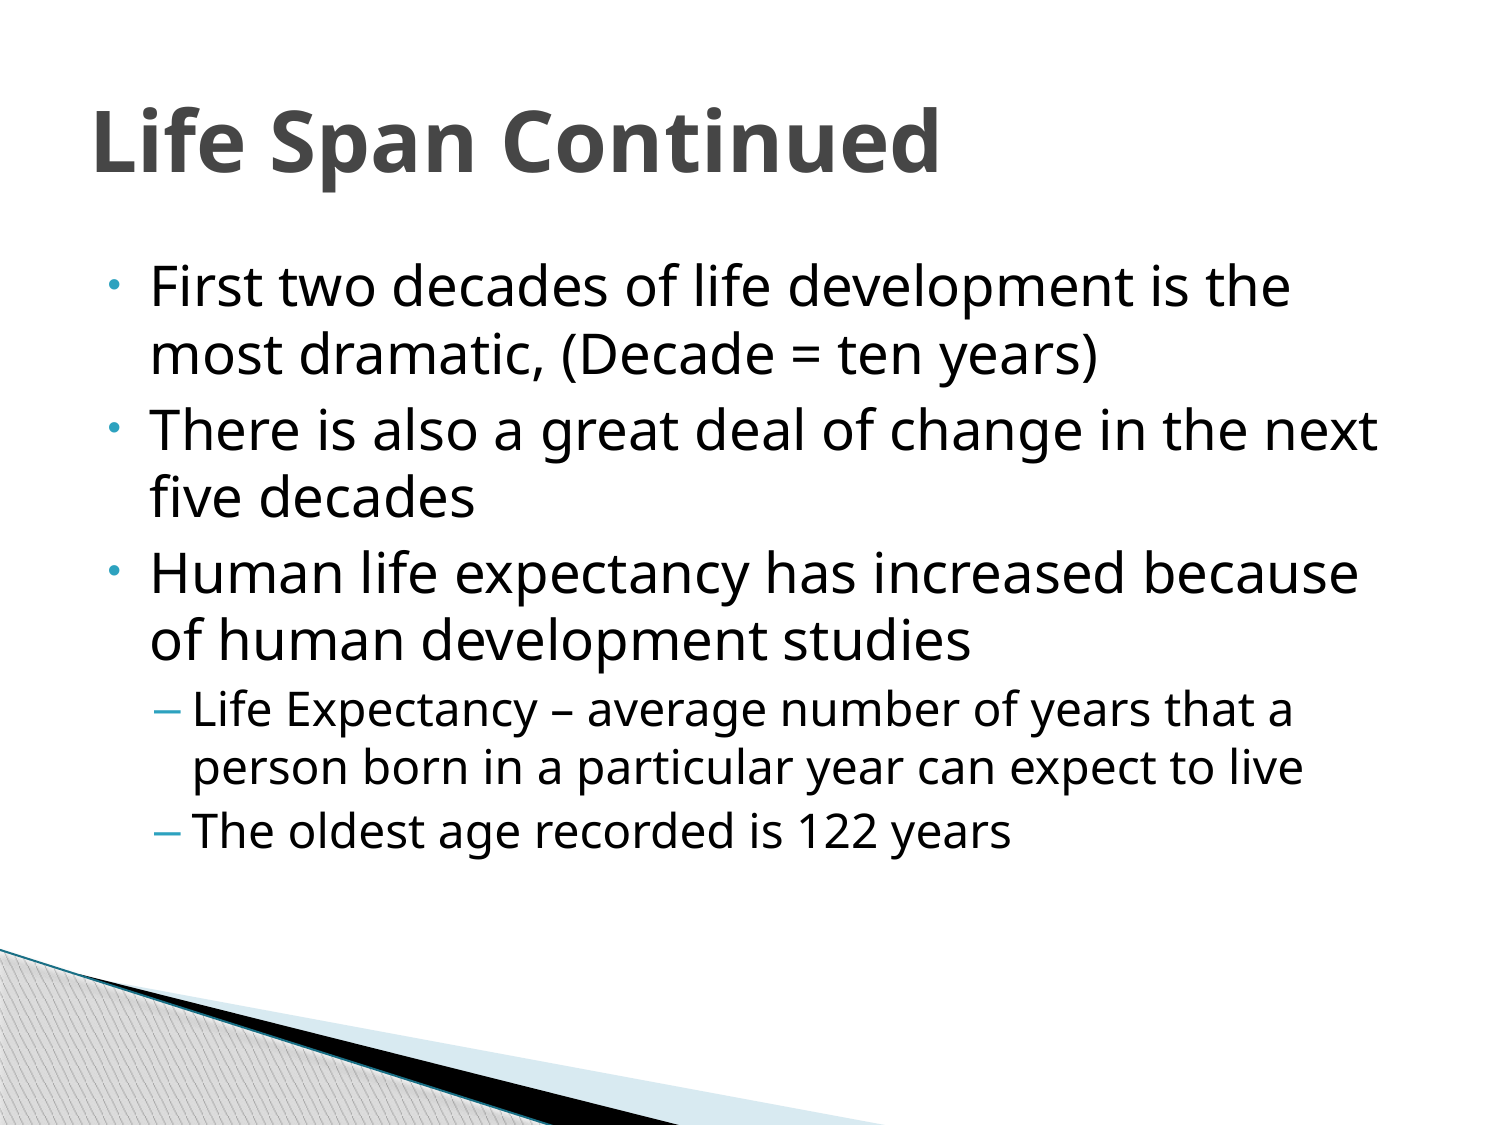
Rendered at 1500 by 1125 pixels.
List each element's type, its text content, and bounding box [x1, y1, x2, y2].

title Life Span Continued [75, 45, 1425, 233]
list First two decades of life development is the most dramatic, (Decade = ten years) There is also a great deal of change in the next five decades Human life expectancy has increased because of human development studies Life Expectancy – average number of years that a person born in a particular year can expect to live The oldest age recorded is 122 years [75, 243, 1425, 986]
